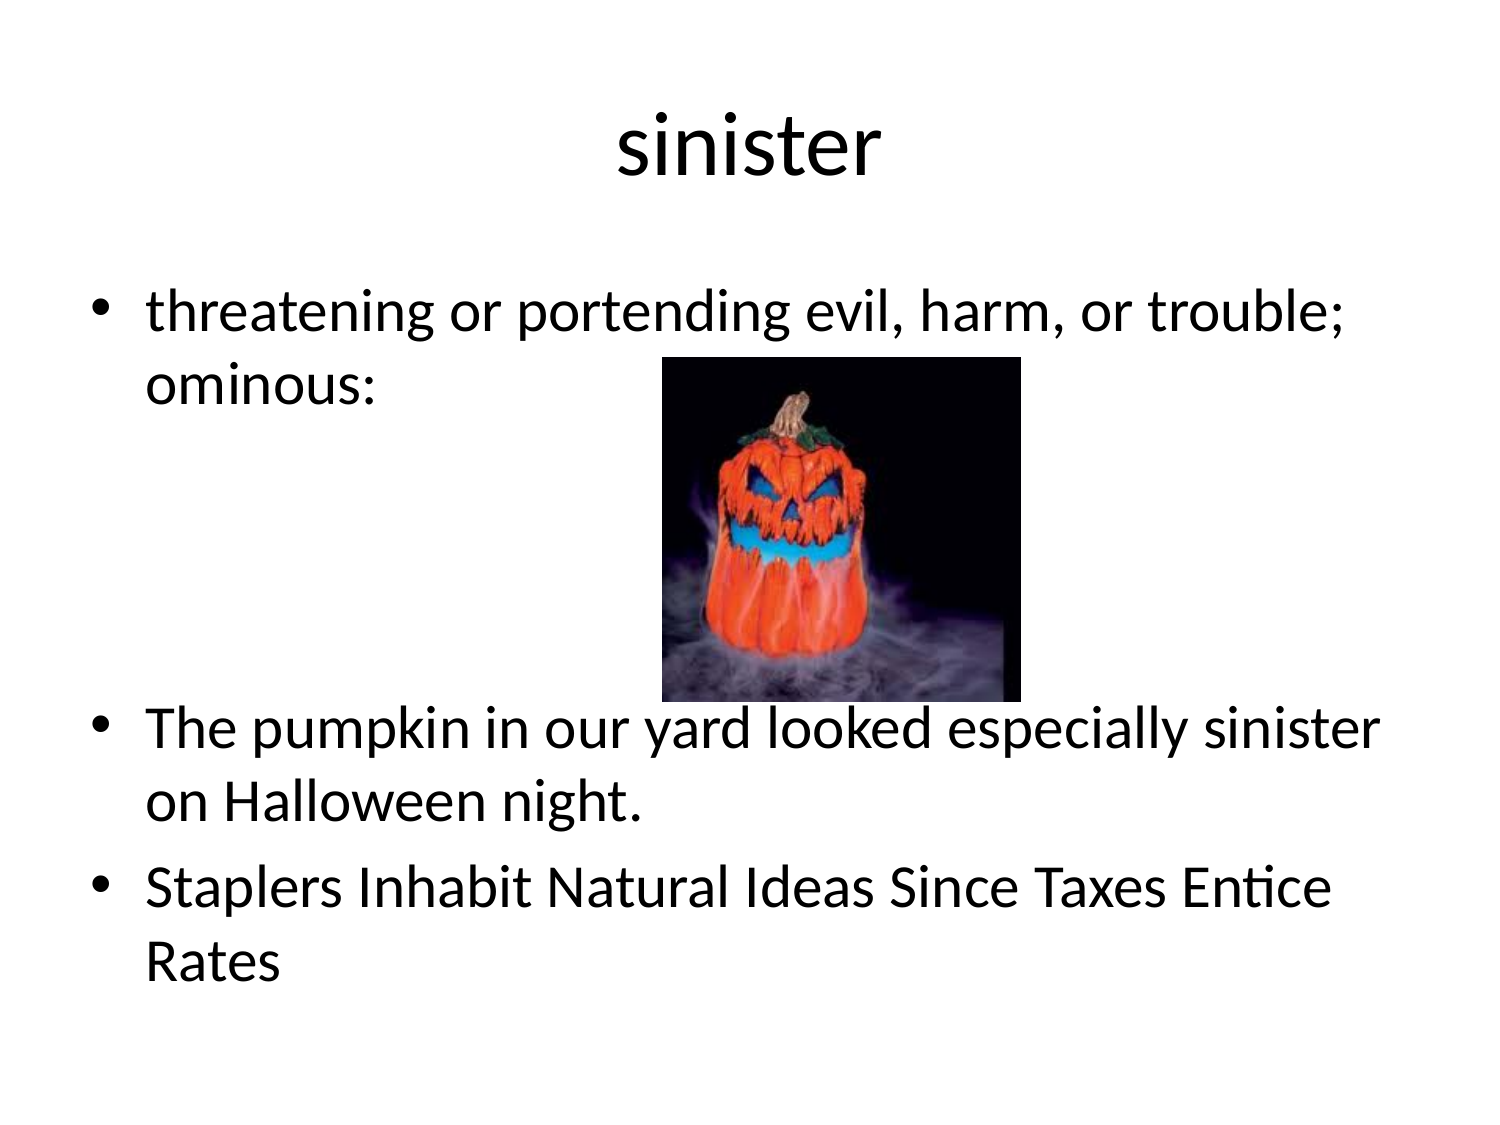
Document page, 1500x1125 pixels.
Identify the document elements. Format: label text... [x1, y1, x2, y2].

list threatening or portending evil, harm, or trouble; ominous: The pumpkin in our yard looked especially sinister on Halloween night. Staplers Inhabit Natural Ideas Since Taxes Entice Rates [75, 262, 1425, 1005]
picture [662, 357, 1021, 702]
title sinister [75, 45, 1425, 233]
